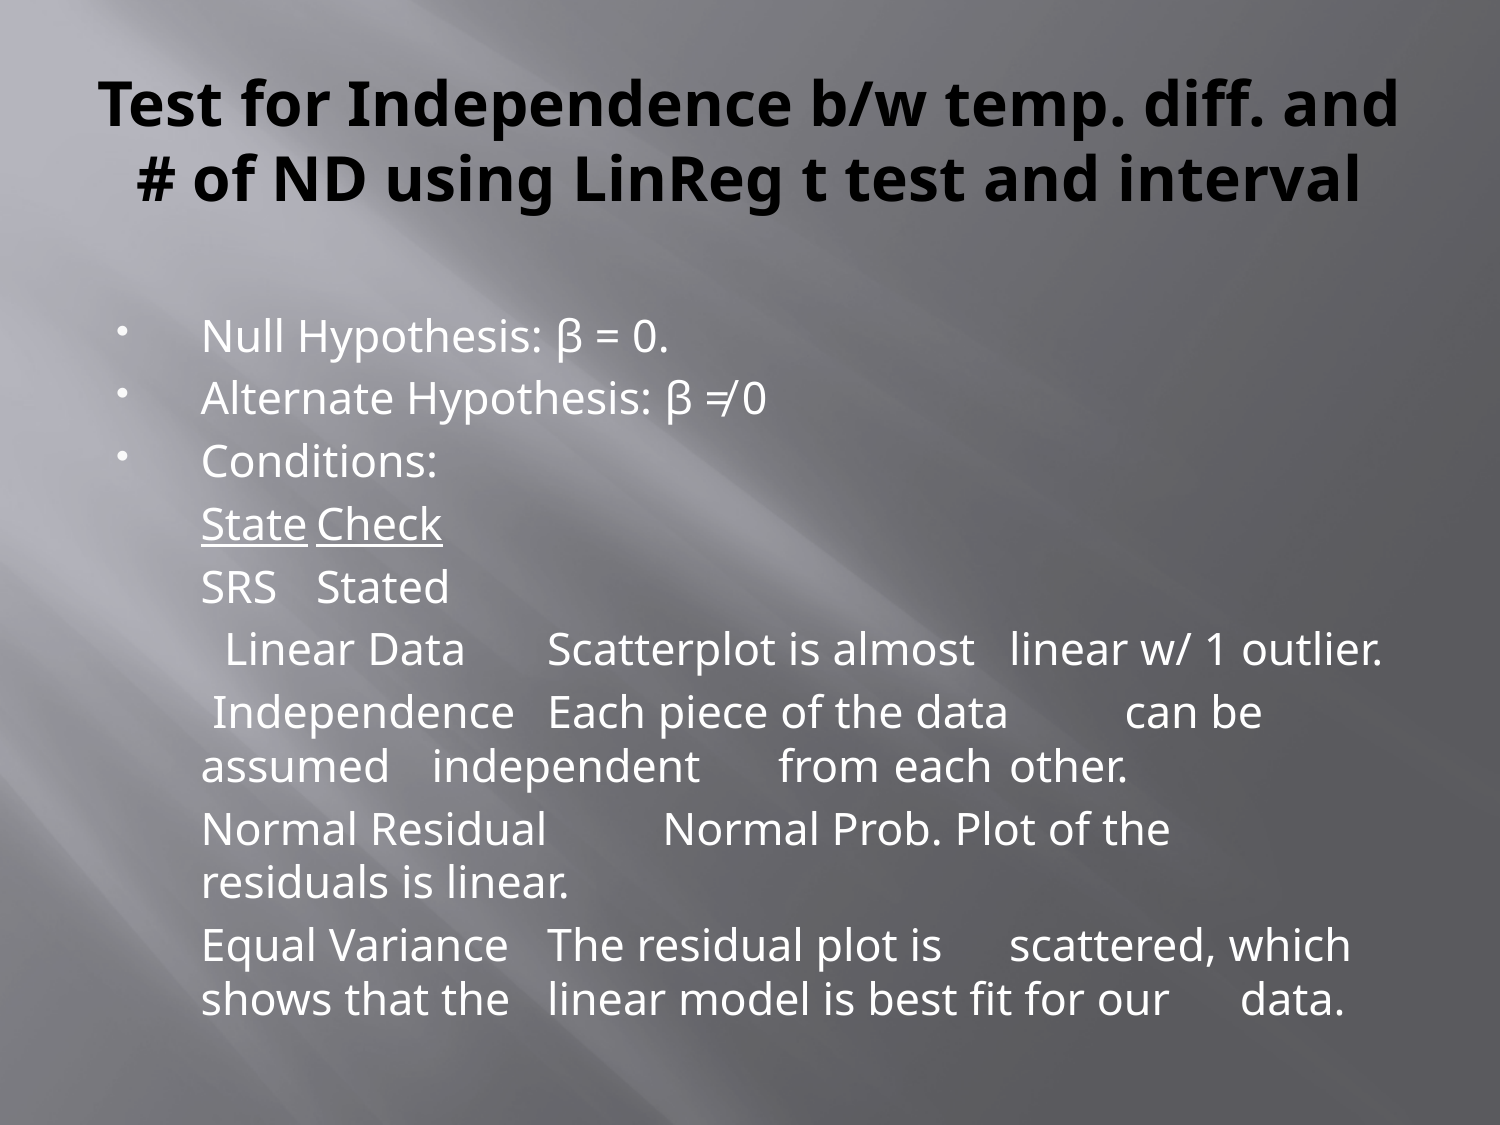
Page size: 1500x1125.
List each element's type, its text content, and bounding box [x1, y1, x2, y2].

title Test for Independence b/w temp. diff. and # of ND using LinReg t test and interval [75, 45, 1425, 233]
list Null Hypothesis: β = 0. Alternate Hypothesis: β ≠ 0 Conditions: State Check SRS Stated Linear Data Scatterplot is almost linear w/ 1 outlier. Independence Each piece of the data can be assumed independent from each other. Normal Residual Normal Prob. Plot of the residuals is linear. Equal Variance The residual plot is scattered, which shows that the linear model is best fit for our data. [75, 299, 1425, 1073]
